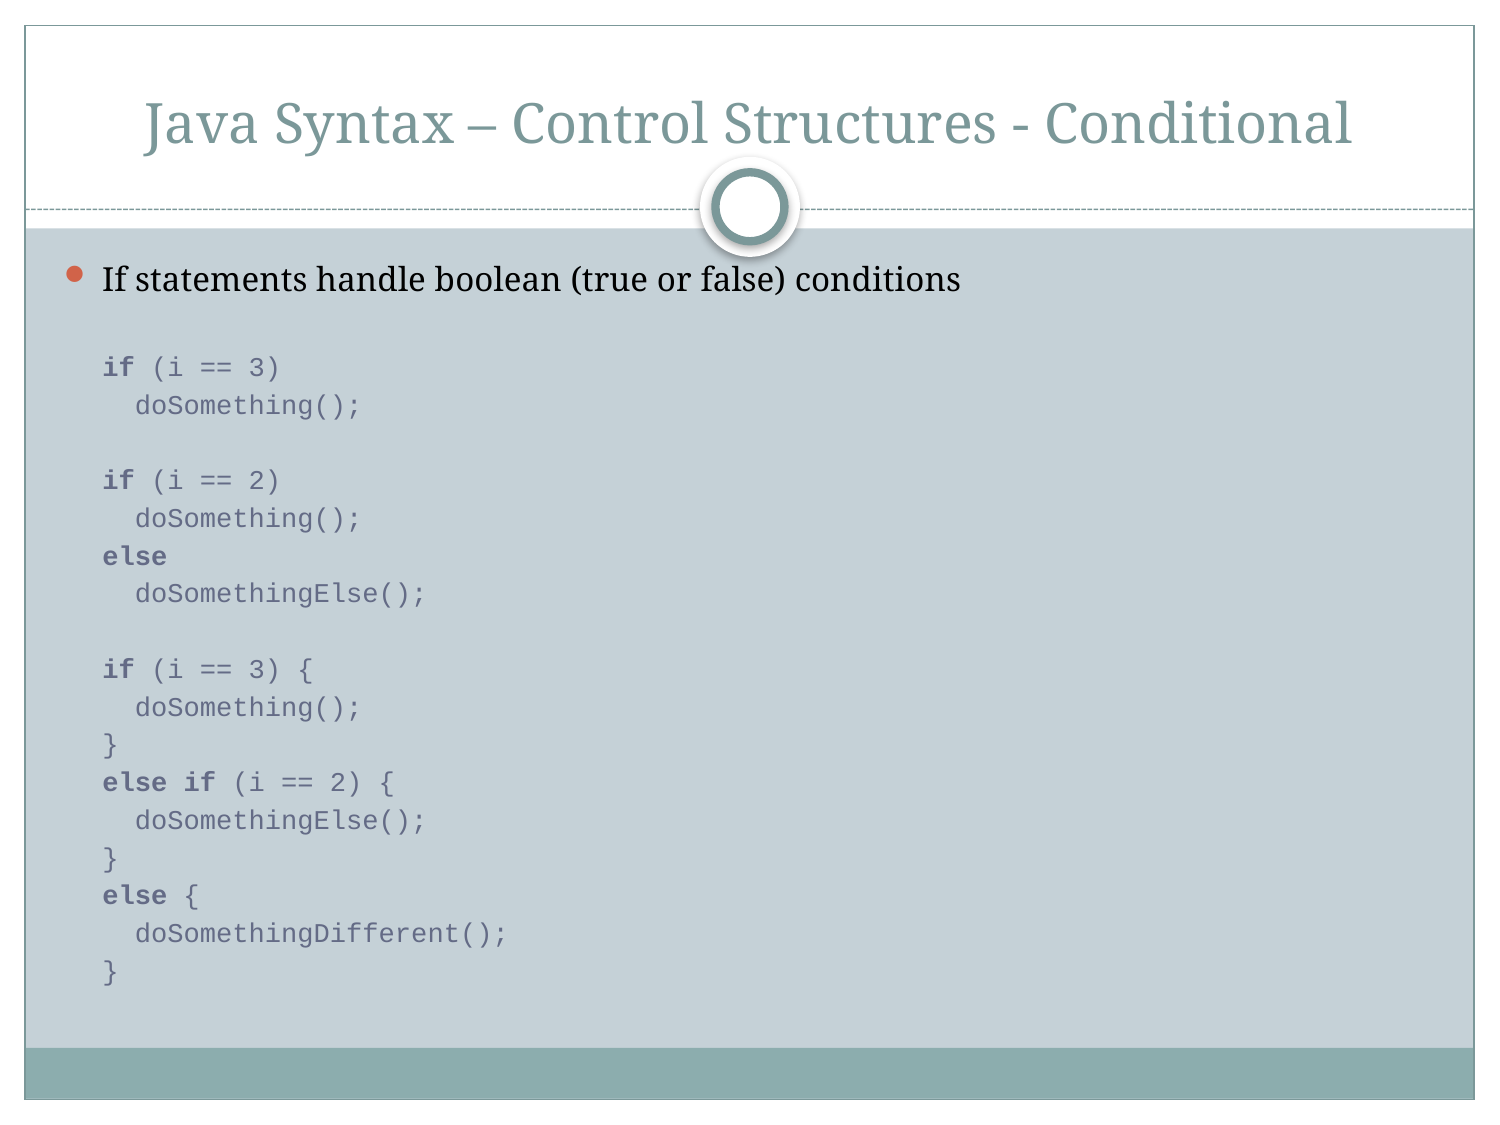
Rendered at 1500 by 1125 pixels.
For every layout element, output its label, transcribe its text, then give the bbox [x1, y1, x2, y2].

list If statements handle boolean (true or false) conditions if (i == 3) doSomething(); if (i == 2) doSomething(); else doSomethingElse(); if (i == 3) { doSomething(); } else if (i == 2) { doSomethingElse(); } else { doSomethingDifferent(); } [49, 250, 1445, 1001]
title Java Syntax – Control Structures - Conditional [49, 37, 1450, 162]
